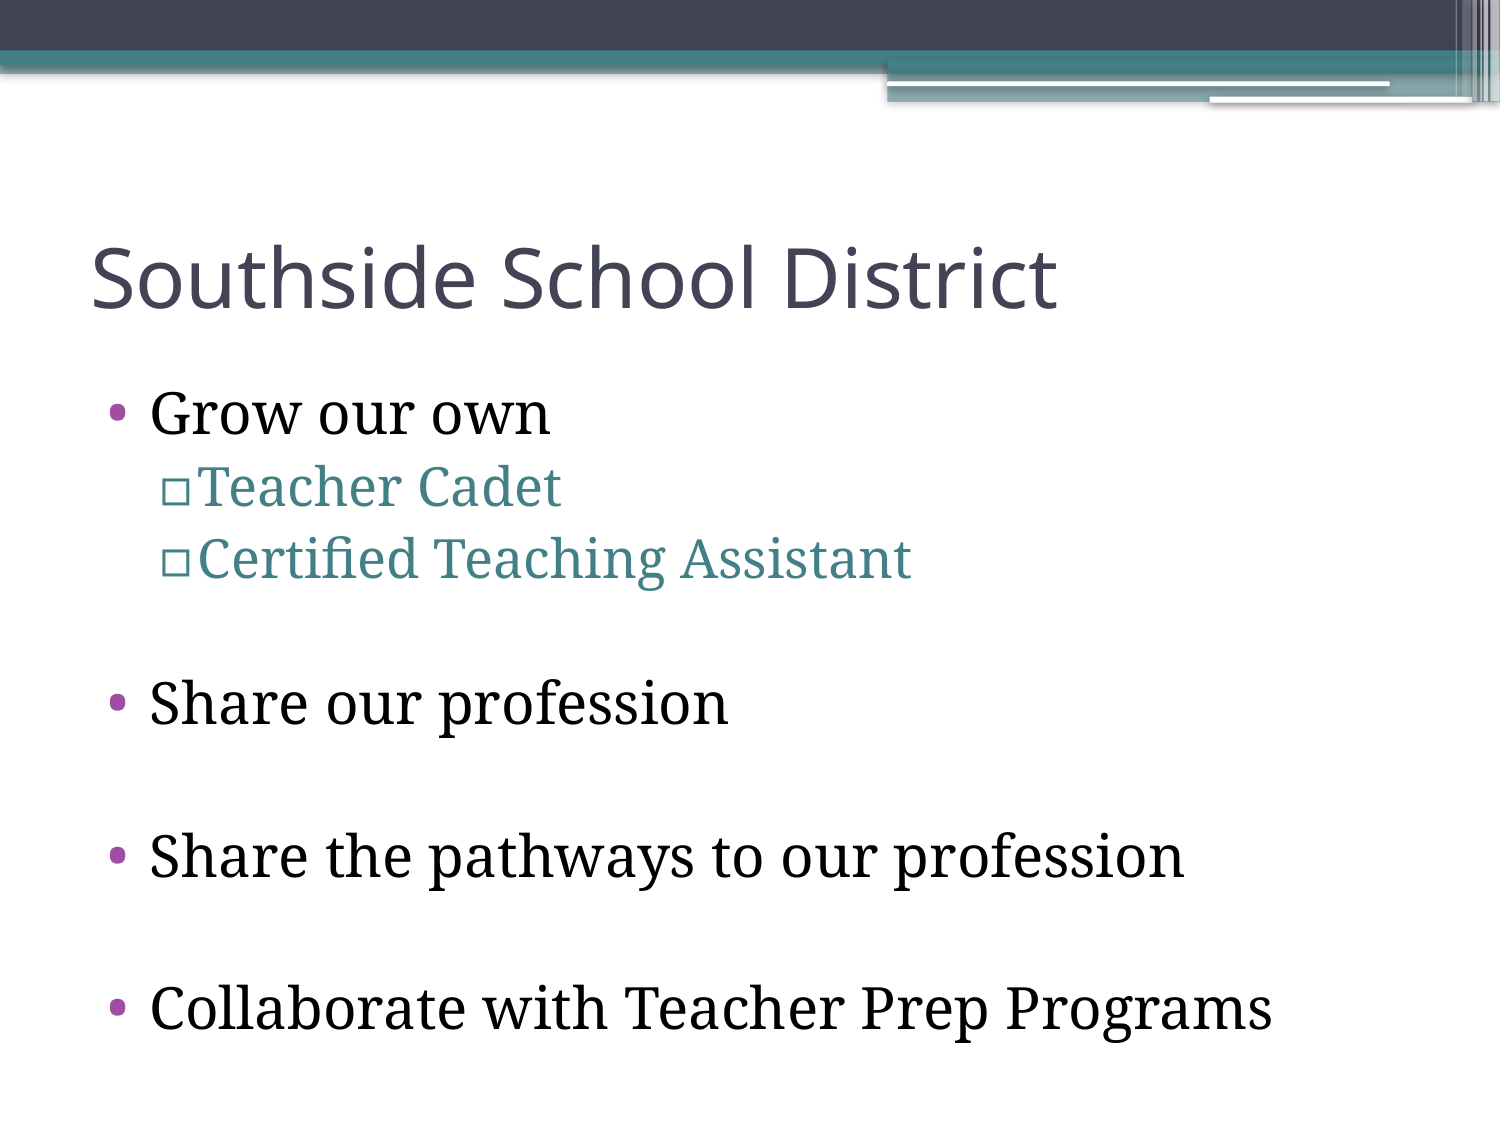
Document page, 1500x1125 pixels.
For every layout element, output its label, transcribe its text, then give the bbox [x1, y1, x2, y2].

title Southside School District [75, 187, 1425, 363]
list Grow our own Teacher Cadet Certified Teaching Assistant Share our profession Share the pathways to our profession Collaborate with Teacher Prep Programs [75, 369, 1425, 1079]
